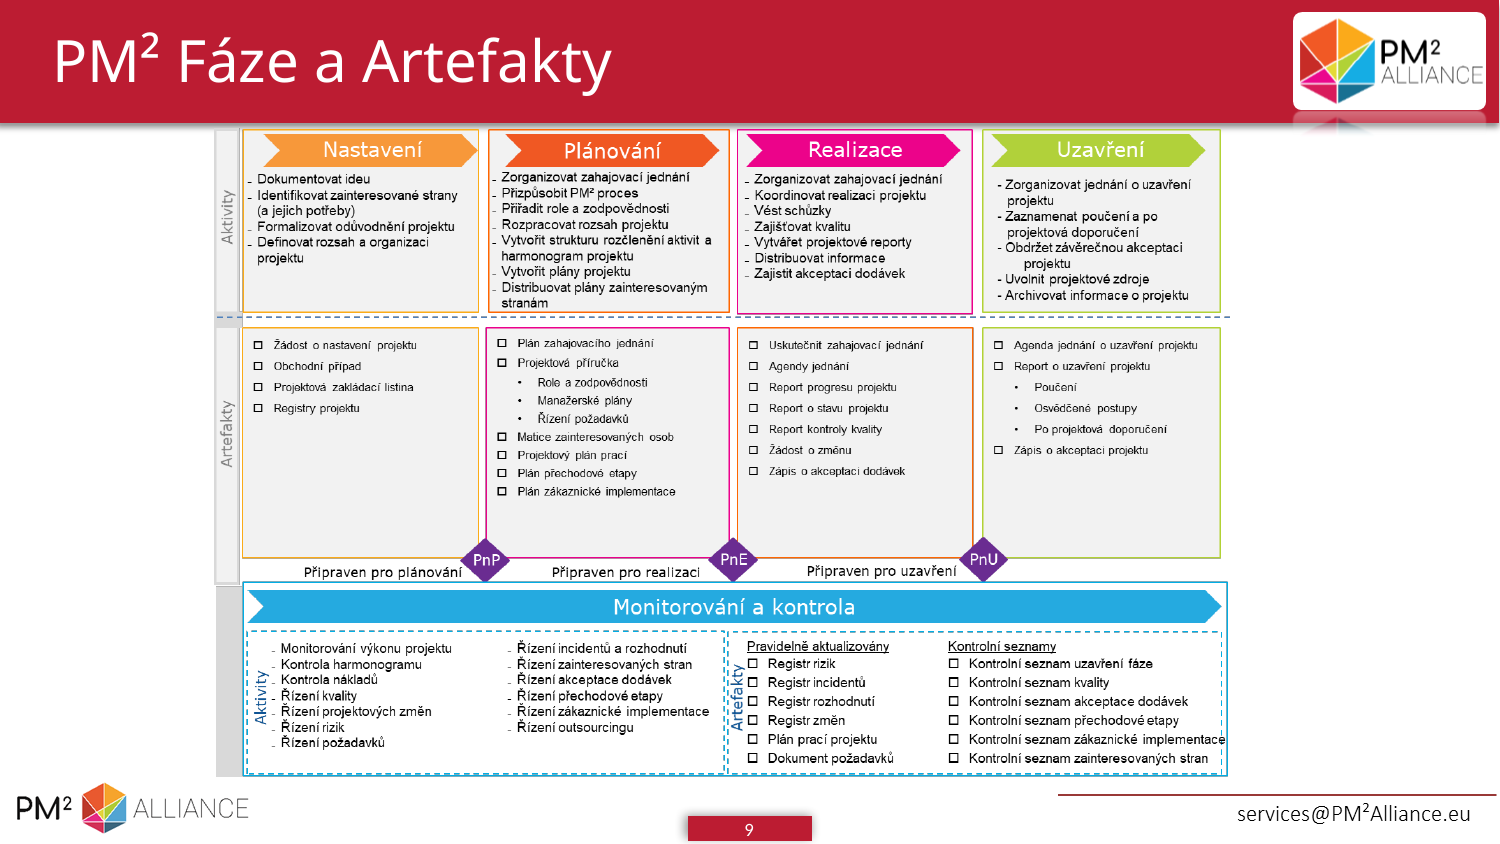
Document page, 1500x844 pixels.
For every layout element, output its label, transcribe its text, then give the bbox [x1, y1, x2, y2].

text_box PM² Fáze a Artefakty [37, 16, 986, 102]
picture [0, 0, 1500, 841]
